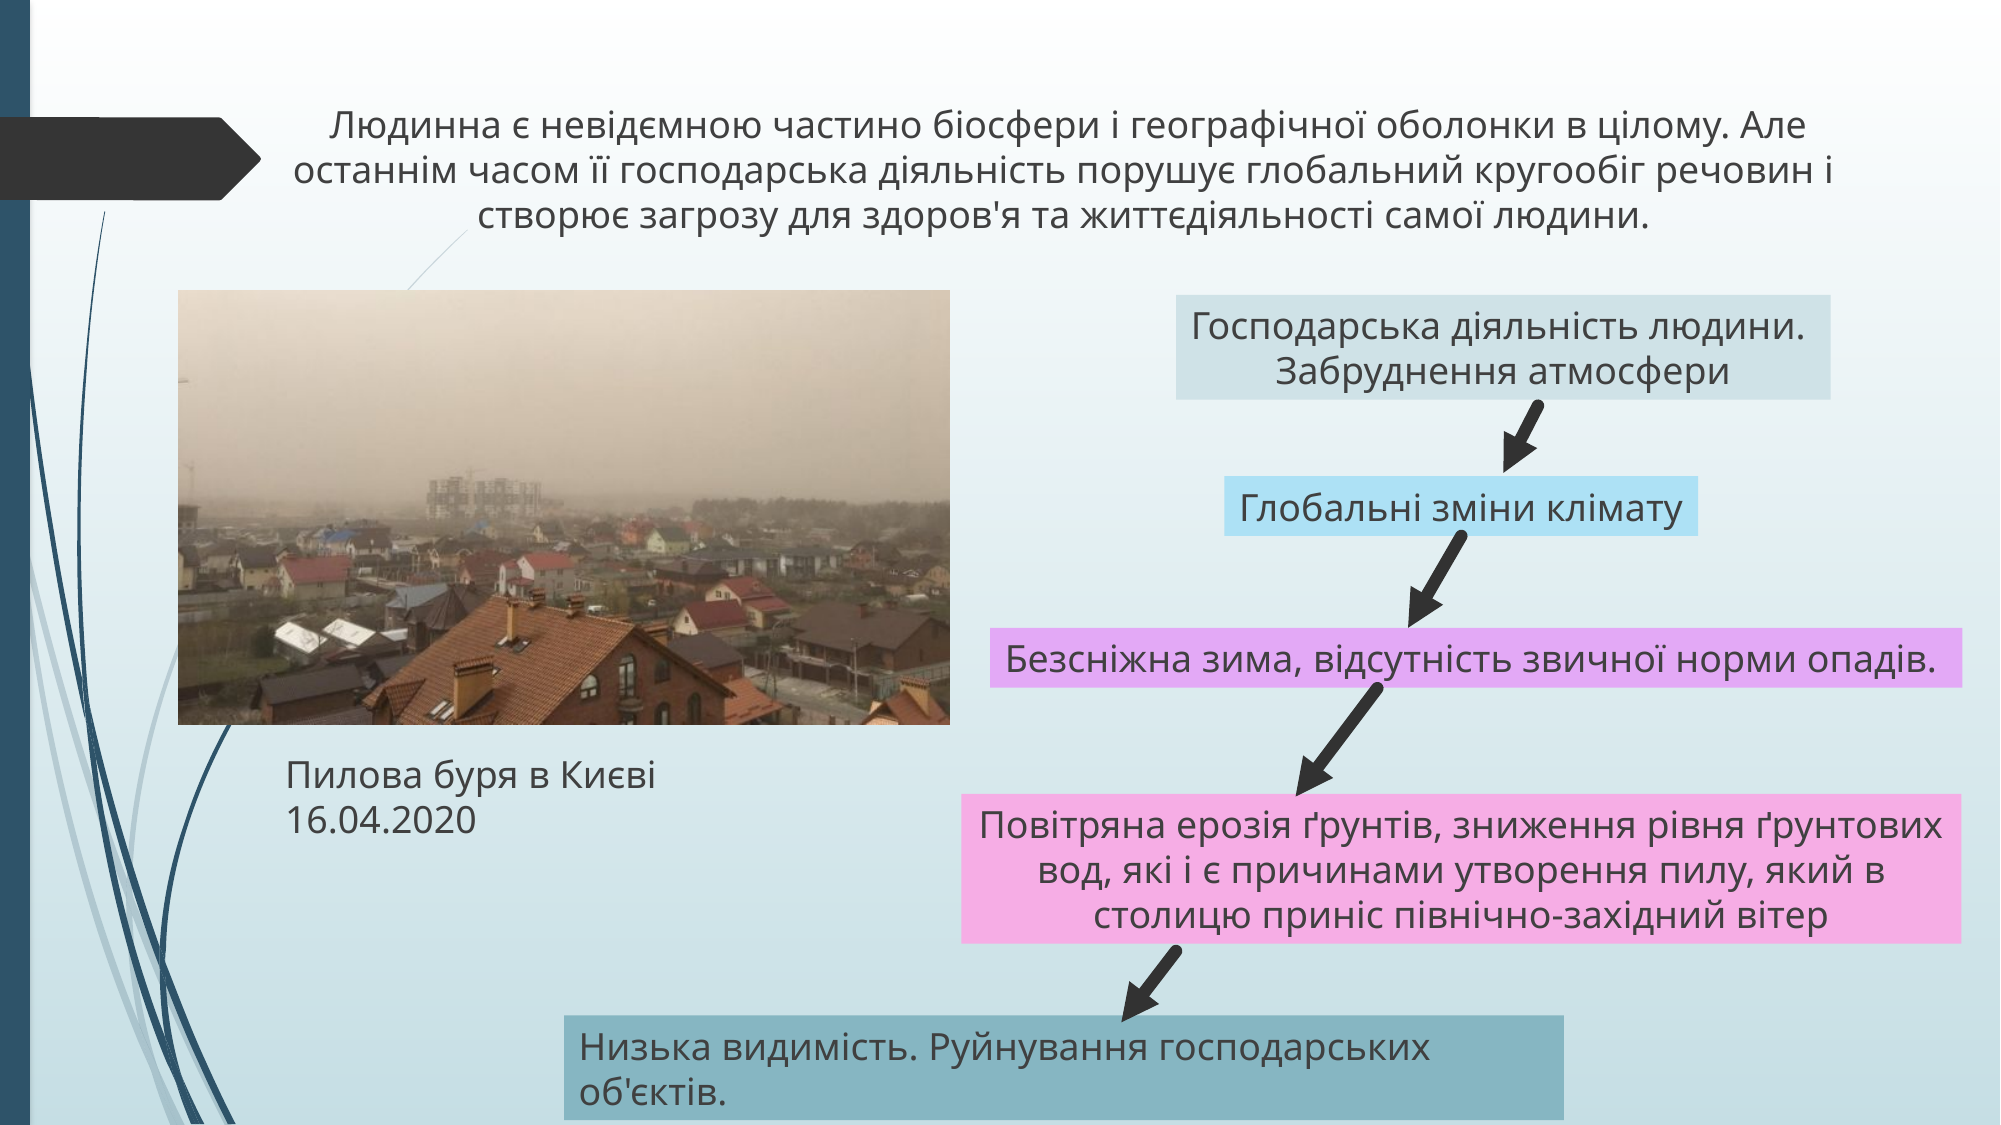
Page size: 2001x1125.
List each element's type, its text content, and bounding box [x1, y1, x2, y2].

list Людинна є невідємною частино біосфери і географічної оболонки в цілому. Але останнім часом її господарська діяльність порушує глобальний кругообіг речовин і створює загрозу для здоров'я та життєдіяльності самої людини. [238, 92, 1890, 714]
text_box Глобальні зміни клімату [1224, 476, 1699, 536]
text_box Низька видимість. Руйнування господарських об'єктів. [564, 1015, 1564, 1121]
text_box Пилова буря в Києві 16.04.2020 [270, 743, 858, 848]
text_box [1503, 405, 1539, 474]
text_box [1121, 950, 1177, 1023]
text_box Безсніжна зима, відсутність звичної норми опадів. [990, 627, 1963, 688]
text_box Повітряна ерозія ґрунтів, зниження рівня ґрунтових вод, які і є причинами утворення пилу, який в столицю приніс північно-західний вітер [961, 793, 1962, 944]
picture [178, 290, 950, 725]
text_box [1295, 687, 1378, 797]
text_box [1407, 536, 1462, 629]
text_box Господарська діяльність людини. Забруднення атмосфери [1176, 294, 1831, 400]
